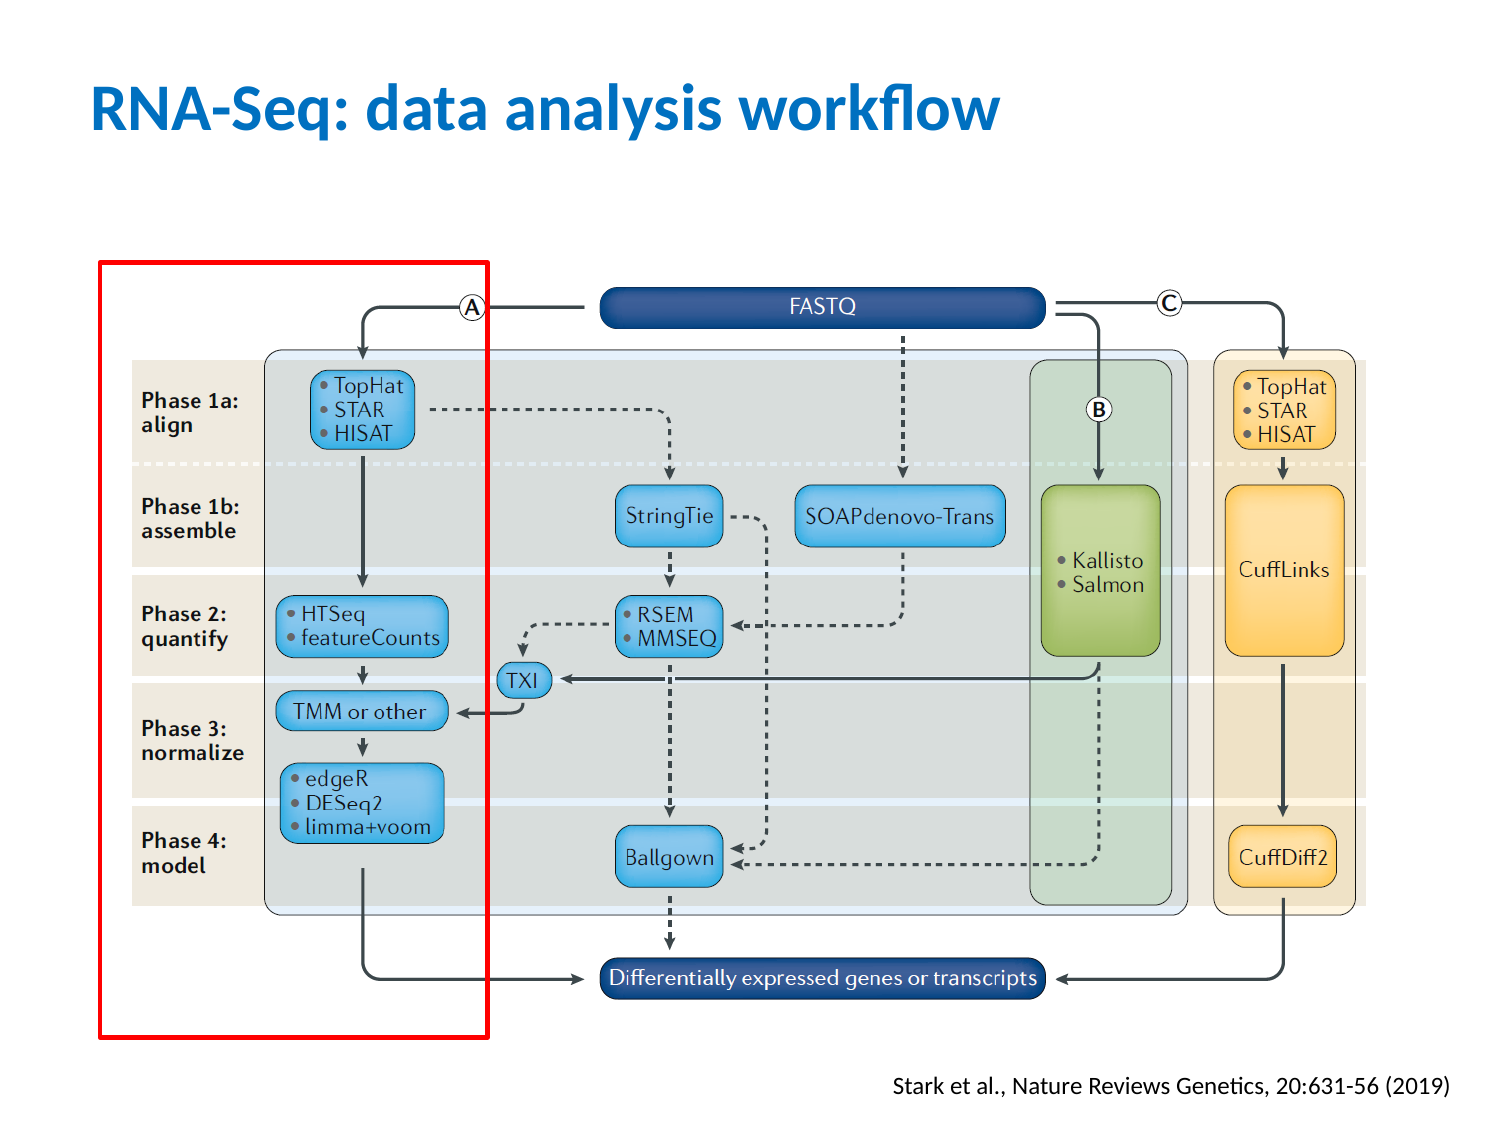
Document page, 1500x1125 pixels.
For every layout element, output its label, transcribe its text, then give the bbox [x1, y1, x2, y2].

text_box [98, 260, 489, 278]
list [74, 279, 1426, 1008]
text_box Stark et al., Nature Reviews Genetics, 20:631-56 (2019) [878, 1062, 1473, 1108]
text_box [98, 1017, 489, 1040]
title RNA-Seq: data analysis workflow [74, 44, 1426, 163]
